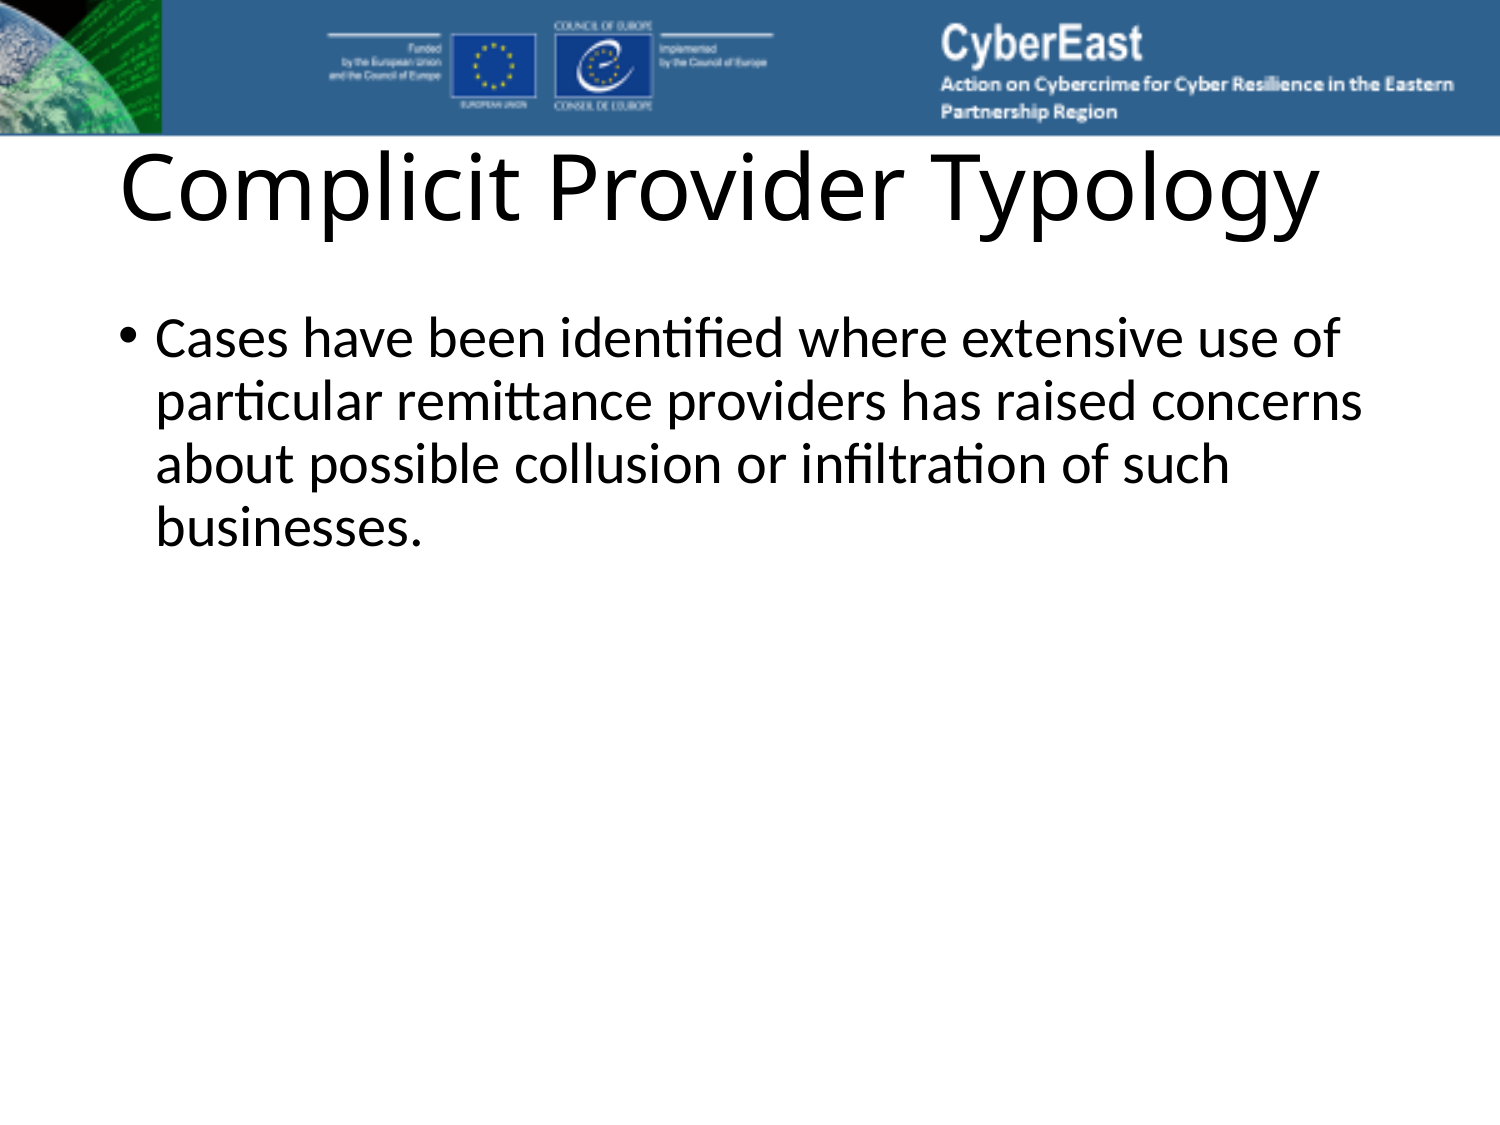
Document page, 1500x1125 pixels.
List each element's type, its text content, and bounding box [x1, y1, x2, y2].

picture [0, 0, 1500, 1125]
title Complicit Provider Typology [103, 82, 1397, 299]
list Cases have been identified where extensive use of particular remittance providers has raised concerns about possible collusion or infiltration of such businesses. [103, 299, 1397, 1014]
